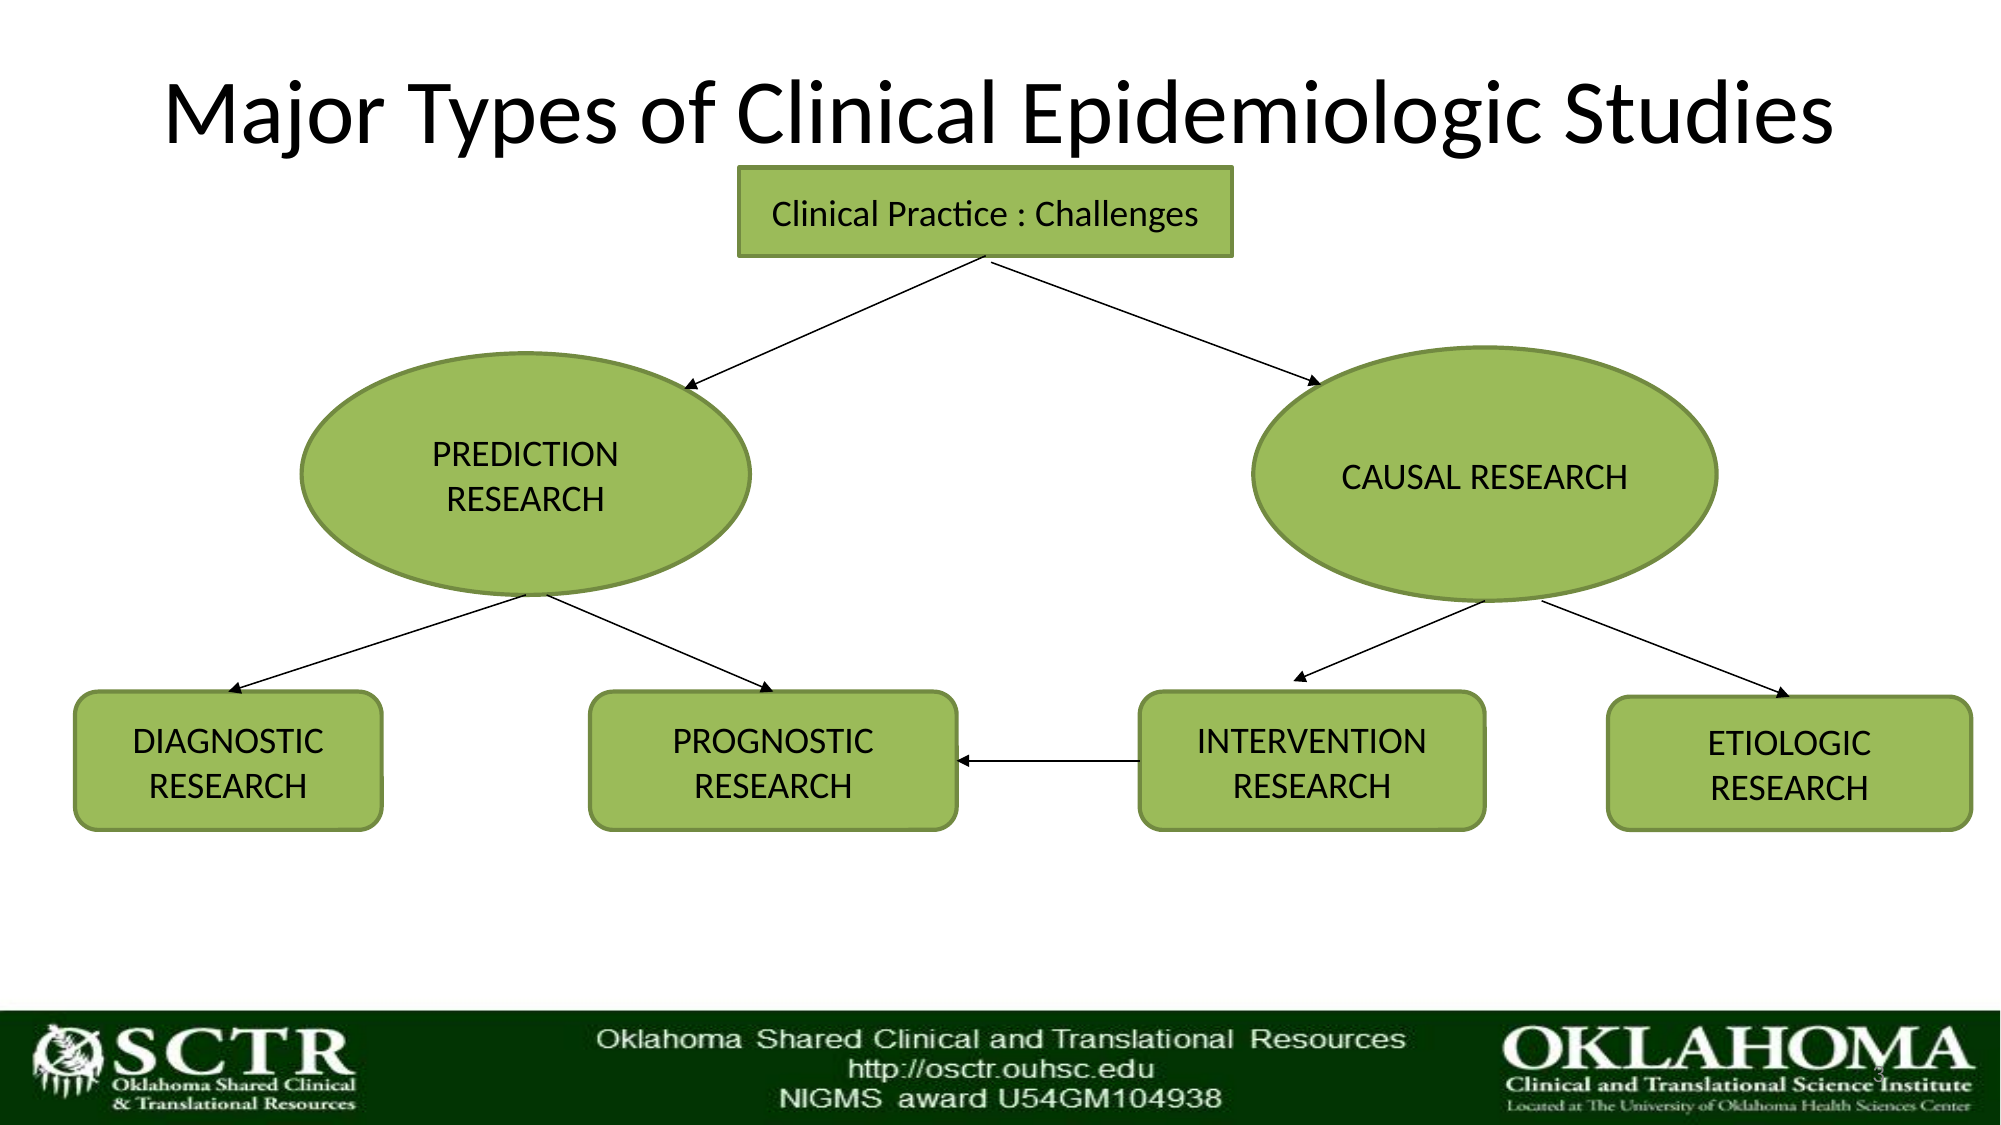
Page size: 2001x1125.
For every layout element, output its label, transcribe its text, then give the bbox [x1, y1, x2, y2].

text_box PREDICTION RESEARCH [299, 351, 753, 598]
text_box ETIOLOGIC RESEARCH [1605, 694, 1974, 833]
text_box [1292, 600, 1486, 682]
text_box INTERVENTION RESEARCH [1137, 689, 1487, 832]
text_box Clinical Practice : Challenges [737, 165, 1234, 258]
slide_number 3 [1433, 1042, 1900, 1103]
picture [0, 0, 2001, 1125]
text_box CAUSAL RESEARCH [1251, 345, 1719, 603]
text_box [1541, 600, 1790, 697]
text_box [546, 594, 774, 692]
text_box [990, 261, 1322, 385]
title Major Types of Clinical Epidemiologic Studies [99, 26, 1900, 187]
text_box PROGNOSTIC RESEARCH [587, 689, 959, 832]
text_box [227, 594, 526, 692]
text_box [684, 255, 986, 389]
text_box DIAGNOSTIC RESEARCH [72, 689, 384, 832]
